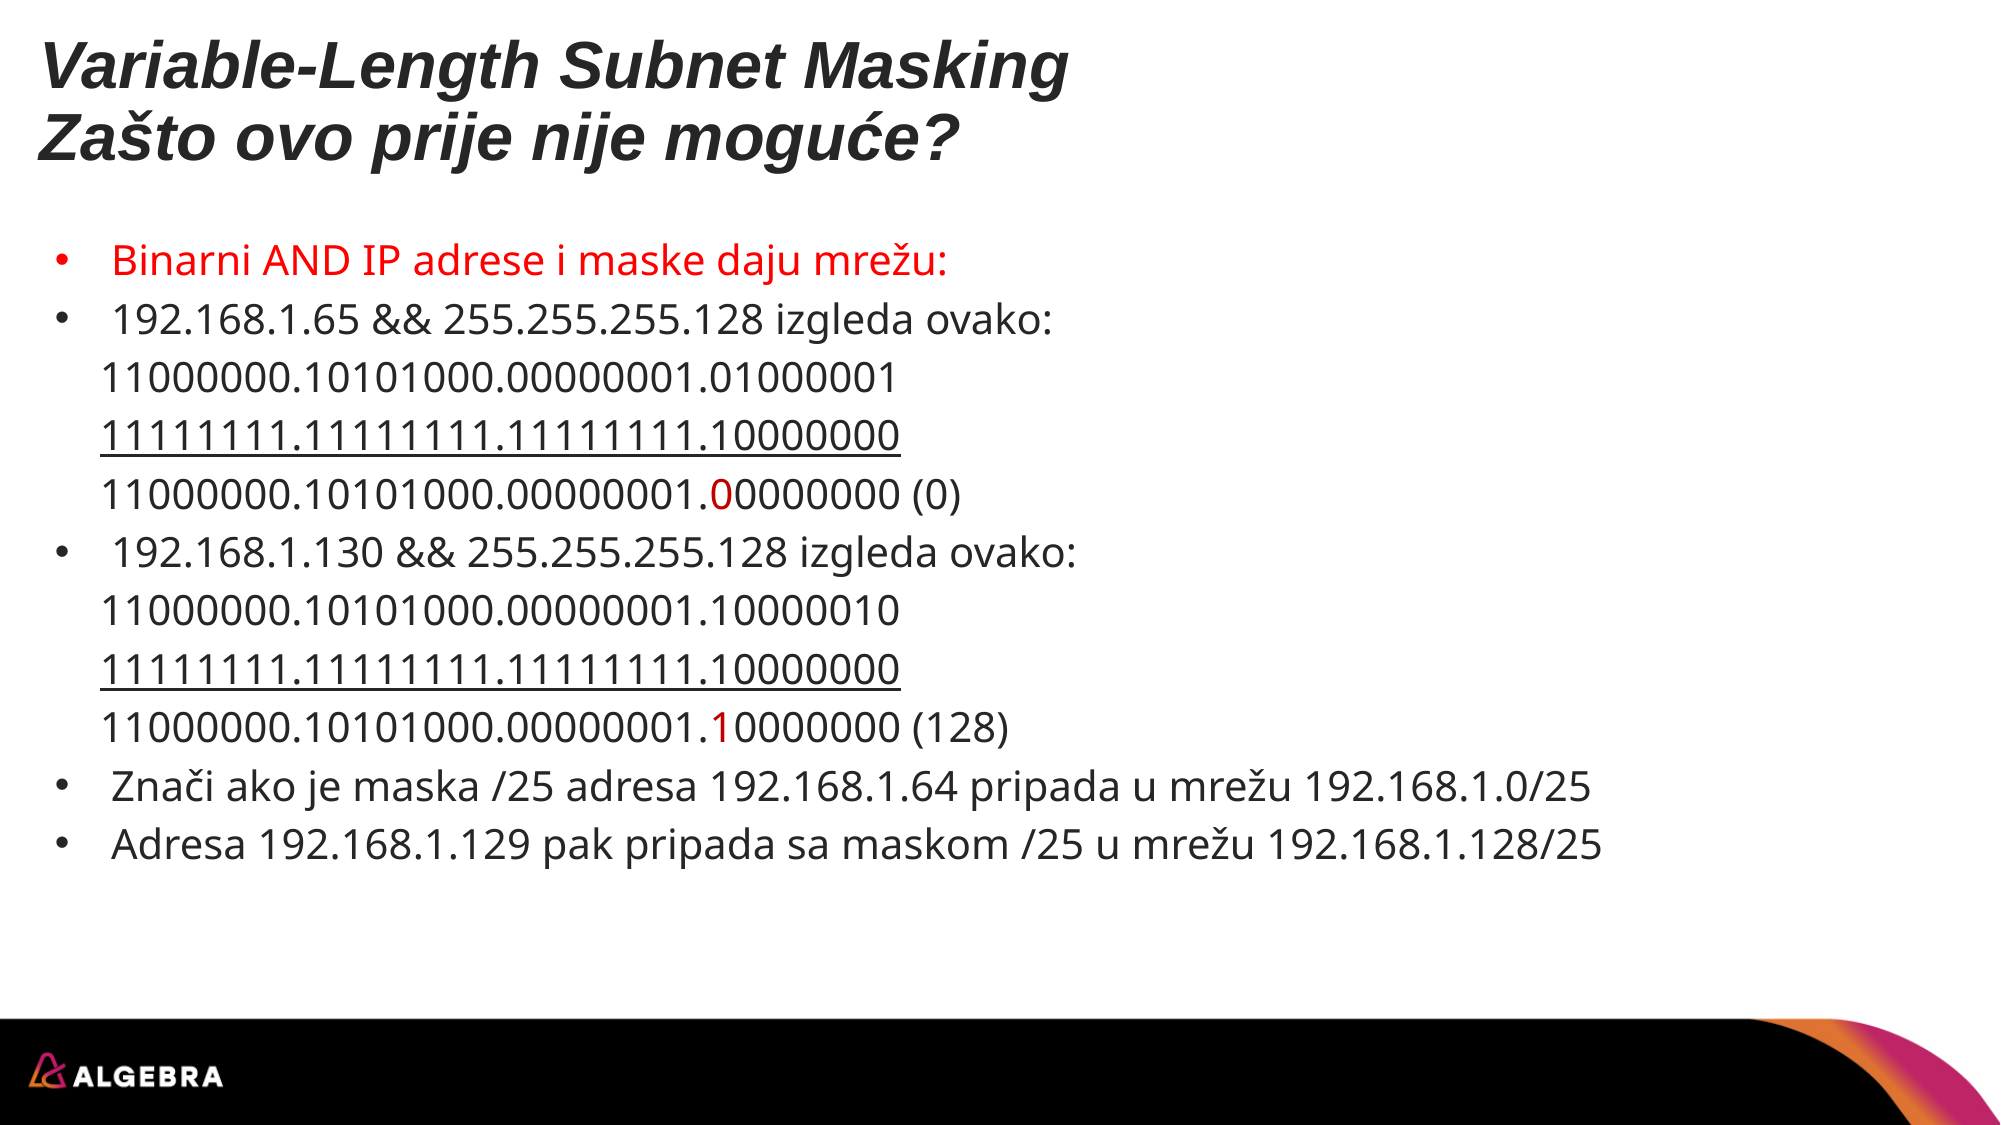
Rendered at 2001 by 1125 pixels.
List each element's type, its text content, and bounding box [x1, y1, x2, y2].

text_box Binarni AND IP adrese i maske daju mrežu: 192.168.1.65 && 255.255.255.128 izgleda ovako: 11000000.10101000.00000001.01000001 11111111.11111111.11111111.10000000 11000000.10101000.00000001.00000000 (0) 192.168.1.130 && 255.255.255.128 izgleda ovako: 11000000.10101000.00000001.10000010 11111111.11111111.11111111.10000000 11000000.10101000.00000001.10000000 (128) Znači ako je maska /25 adresa 192.168.1.64 pripada u mrežu 192.168.1.0/25 Adresa 192.168.1.129 pak pripada sa maskom /25 u mrežu 192.168.1.128/25 [39, 226, 1768, 875]
picture [0, 0, 2001, 1125]
title Variable-Length Subnet Masking Zašto ovo prije nije moguće? [39, 23, 1989, 200]
